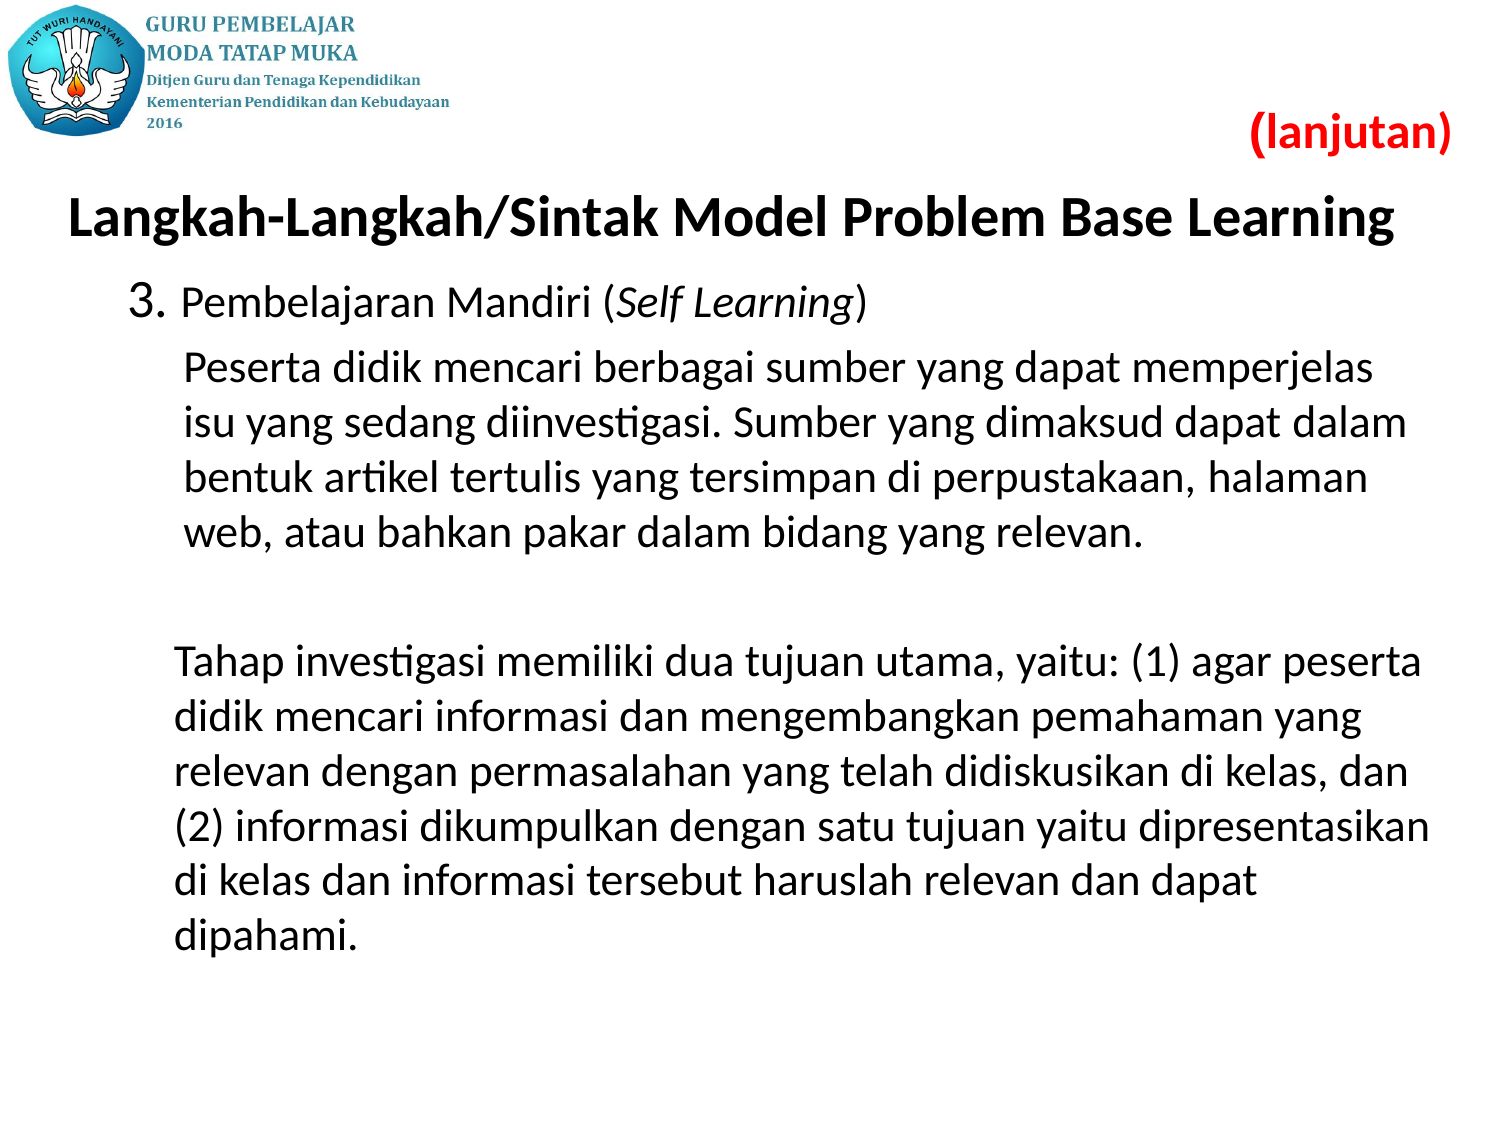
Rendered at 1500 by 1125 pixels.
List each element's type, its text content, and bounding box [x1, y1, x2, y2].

picture [4, 0, 455, 139]
text_box Langkah-Langkah/Sintak Model Problem Base Learning [53, 160, 1457, 266]
list 3. Pembelajaran Mandiri (Self Learning) Peserta didik mencari berbagai sumber yang dapat memperjelas isu yang sedang diinvestigasi. Sumber yang dimaksud dapat dalam bentuk artikel tertulis yang tersimpan di perpustakaan, halaman web, atau bahkan pakar dalam bidang yang relevan. Tahap investigasi memiliki dua tujuan utama, yaitu: (1) agar peserta didik mencari informasi dan mengembangkan pemahaman yang relevan dengan permasalahan yang telah didiskusikan di kelas, dan (2) informasi dikumpulkan dengan satu tujuan yaitu dipresentasikan di kelas dan informasi tersebut haruslah relevan dan dapat dipahami. [112, 266, 1447, 1005]
